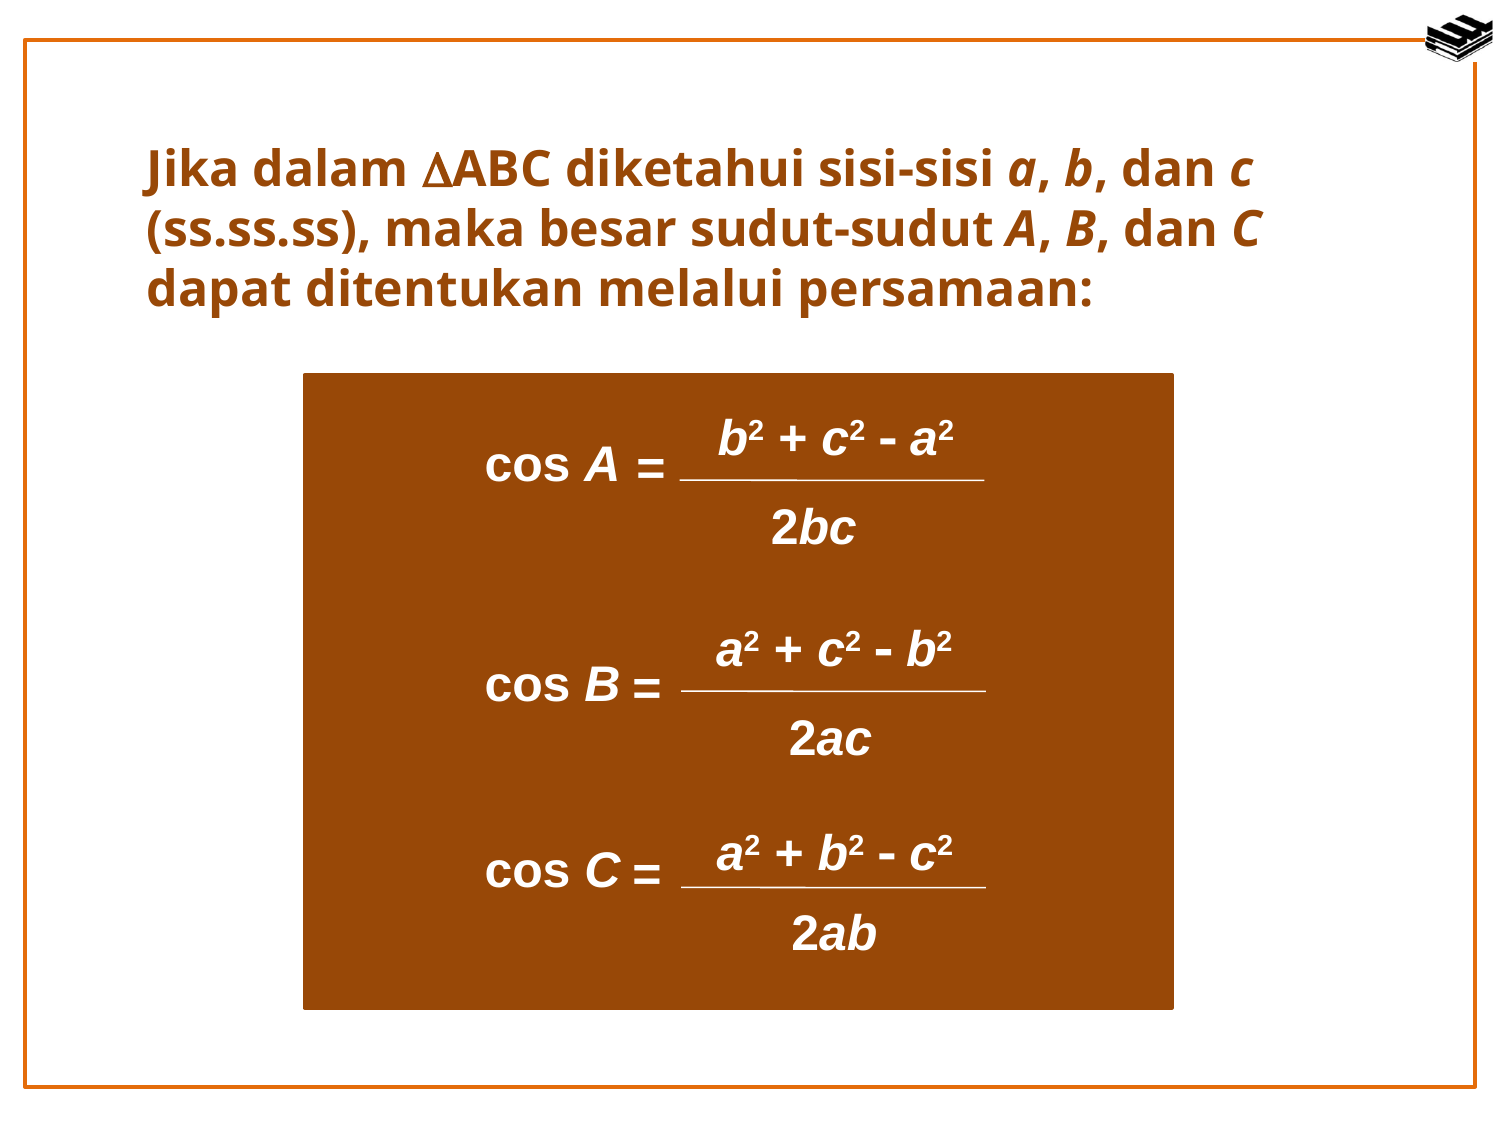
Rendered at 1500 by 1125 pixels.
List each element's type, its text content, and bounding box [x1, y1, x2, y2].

picture [1425, 11, 1493, 62]
text_box Jika dalam ABC diketahui sisi-sisi a, b, dan c (ss.ss.ss), maka besar sudut-sudut A, B, dan C dapat ditentukan melalui persamaan: [131, 128, 1348, 324]
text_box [304, 374, 1172, 1008]
